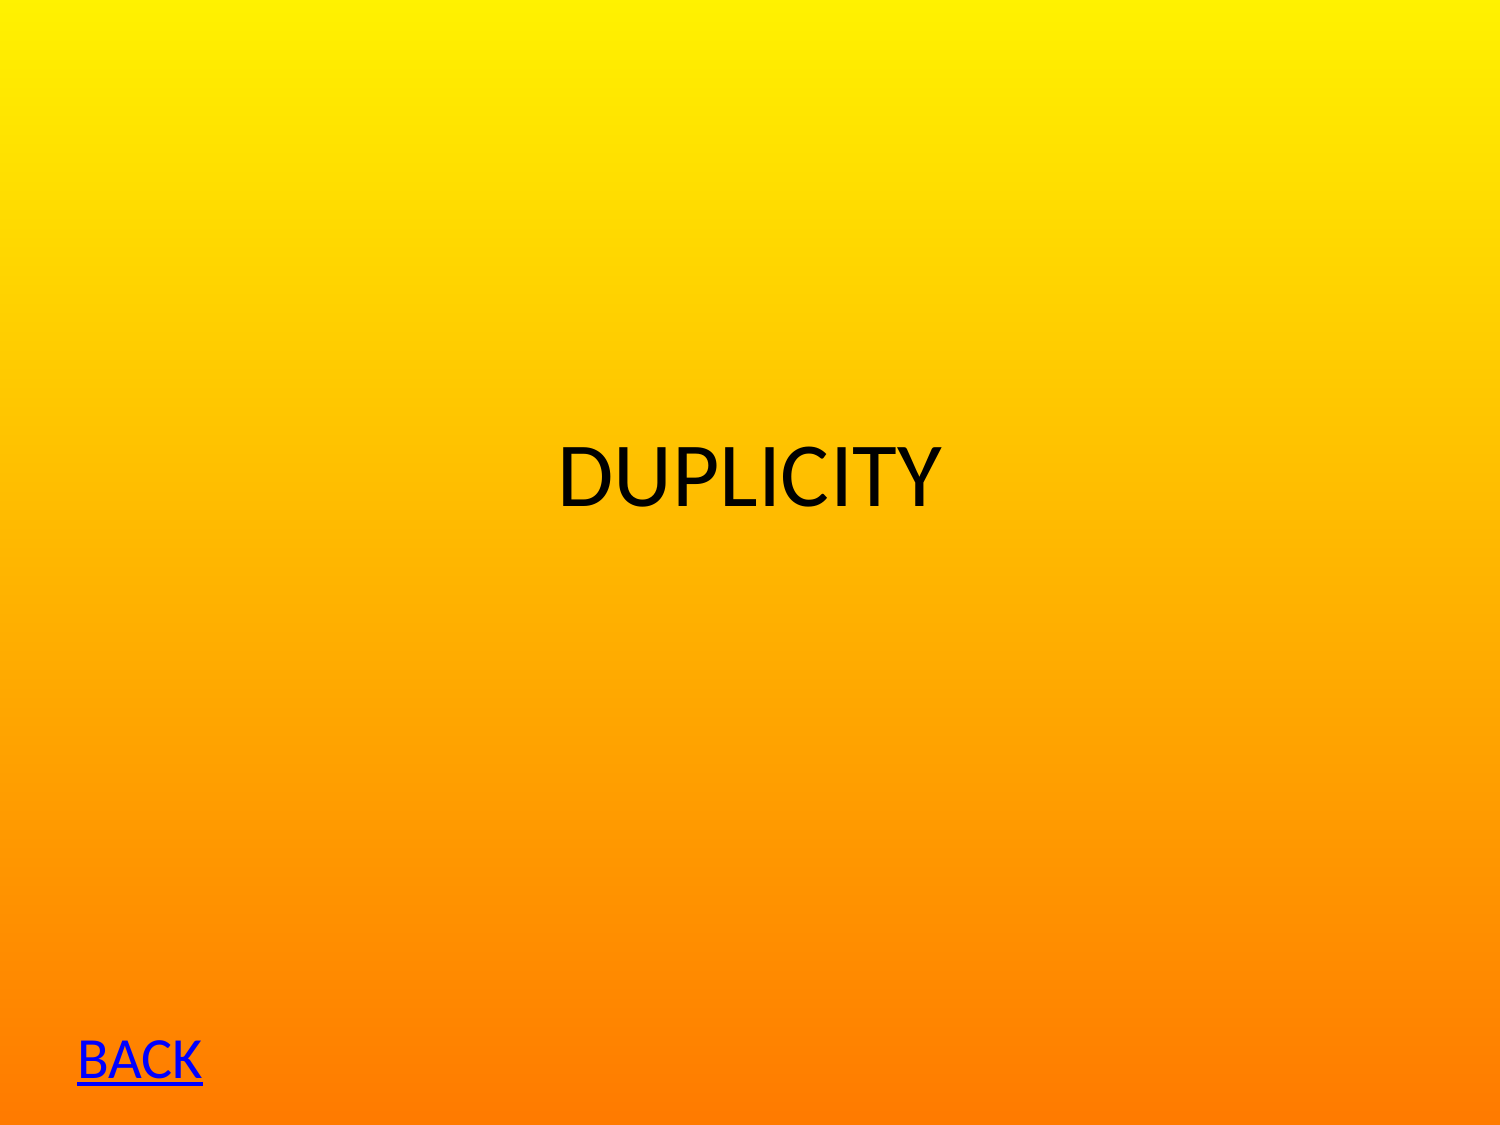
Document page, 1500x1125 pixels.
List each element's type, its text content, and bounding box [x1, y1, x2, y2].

text_box BACK [62, 1012, 275, 1098]
title DUPLICITY [112, 349, 1388, 591]
